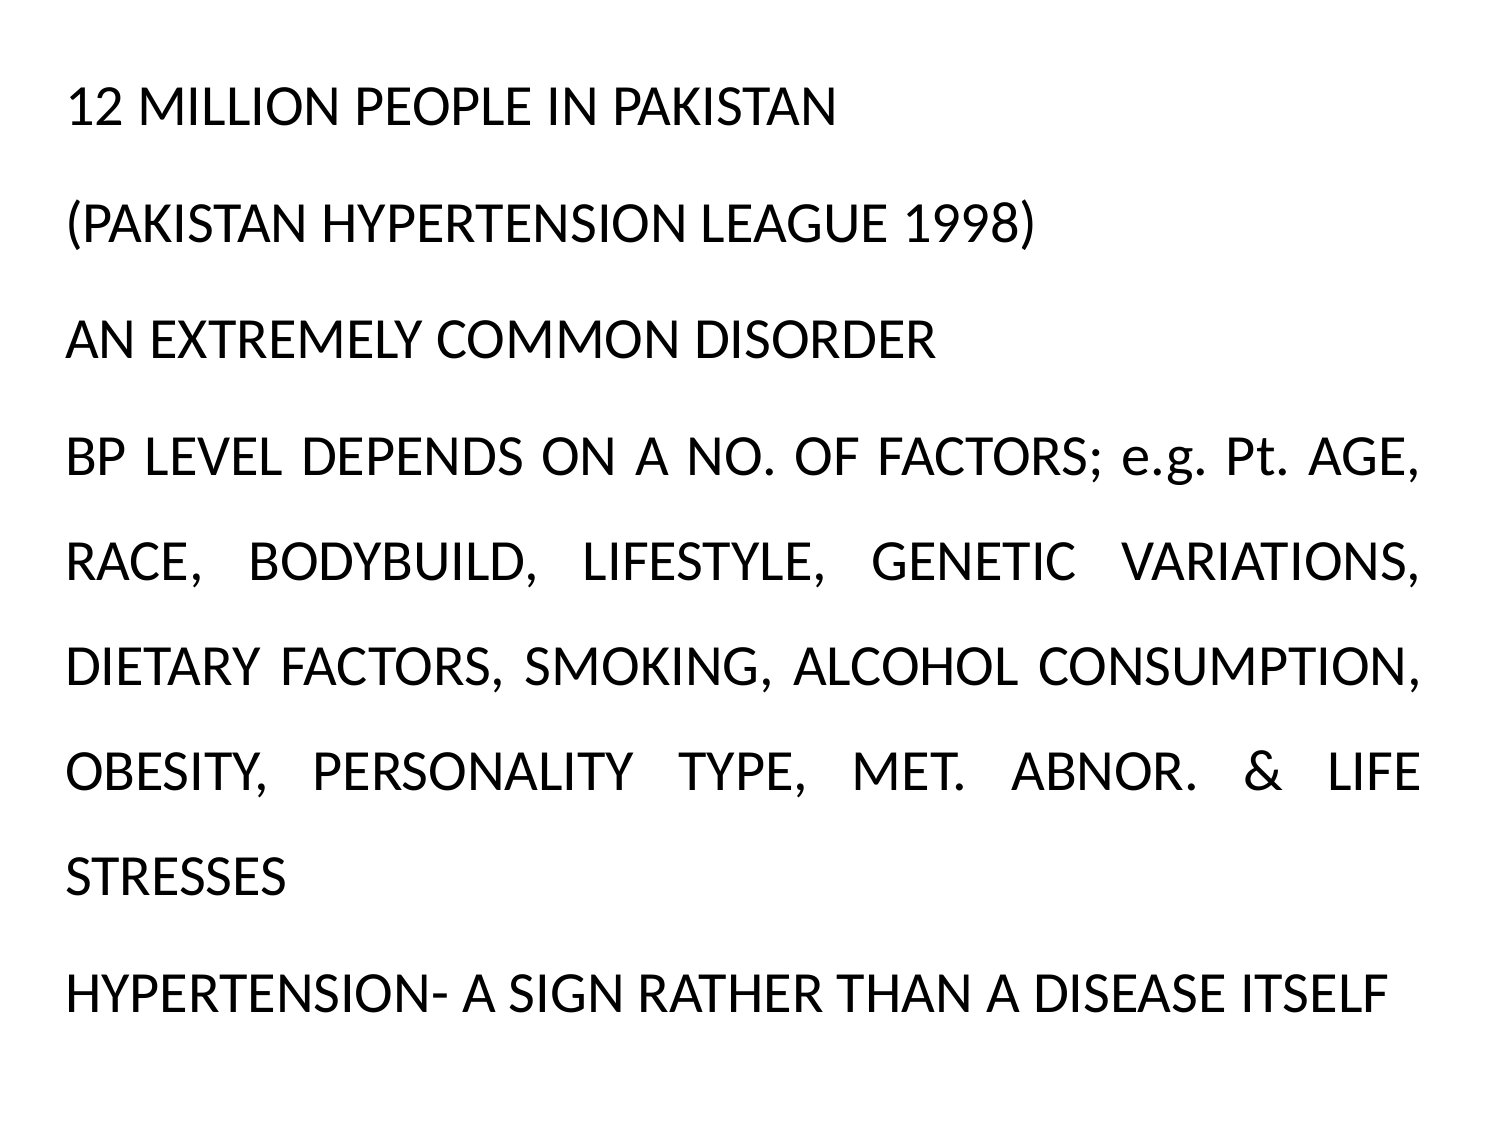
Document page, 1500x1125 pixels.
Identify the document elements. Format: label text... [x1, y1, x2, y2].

list 12 MILLION PEOPLE IN PAKISTAN (PAKISTAN HYPERTENSION LEAGUE 1998) AN EXTREMELY COMMON DISORDER BP LEVEL DEPENDS ON A NO. OF FACTORS; e.g. Pt. AGE, RACE, BODYBUILD, LIFESTYLE, GENETIC VARIATIONS, DIETARY FACTORS, SMOKING, ALCOHOL CONSUMPTION, OBESITY, PERSONALITY TYPE, MET. ABNOR. & LIFE STRESSES HYPERTENSION- A SIGN RATHER THAN A DISEASE ITSELF [50, 24, 1438, 1098]
